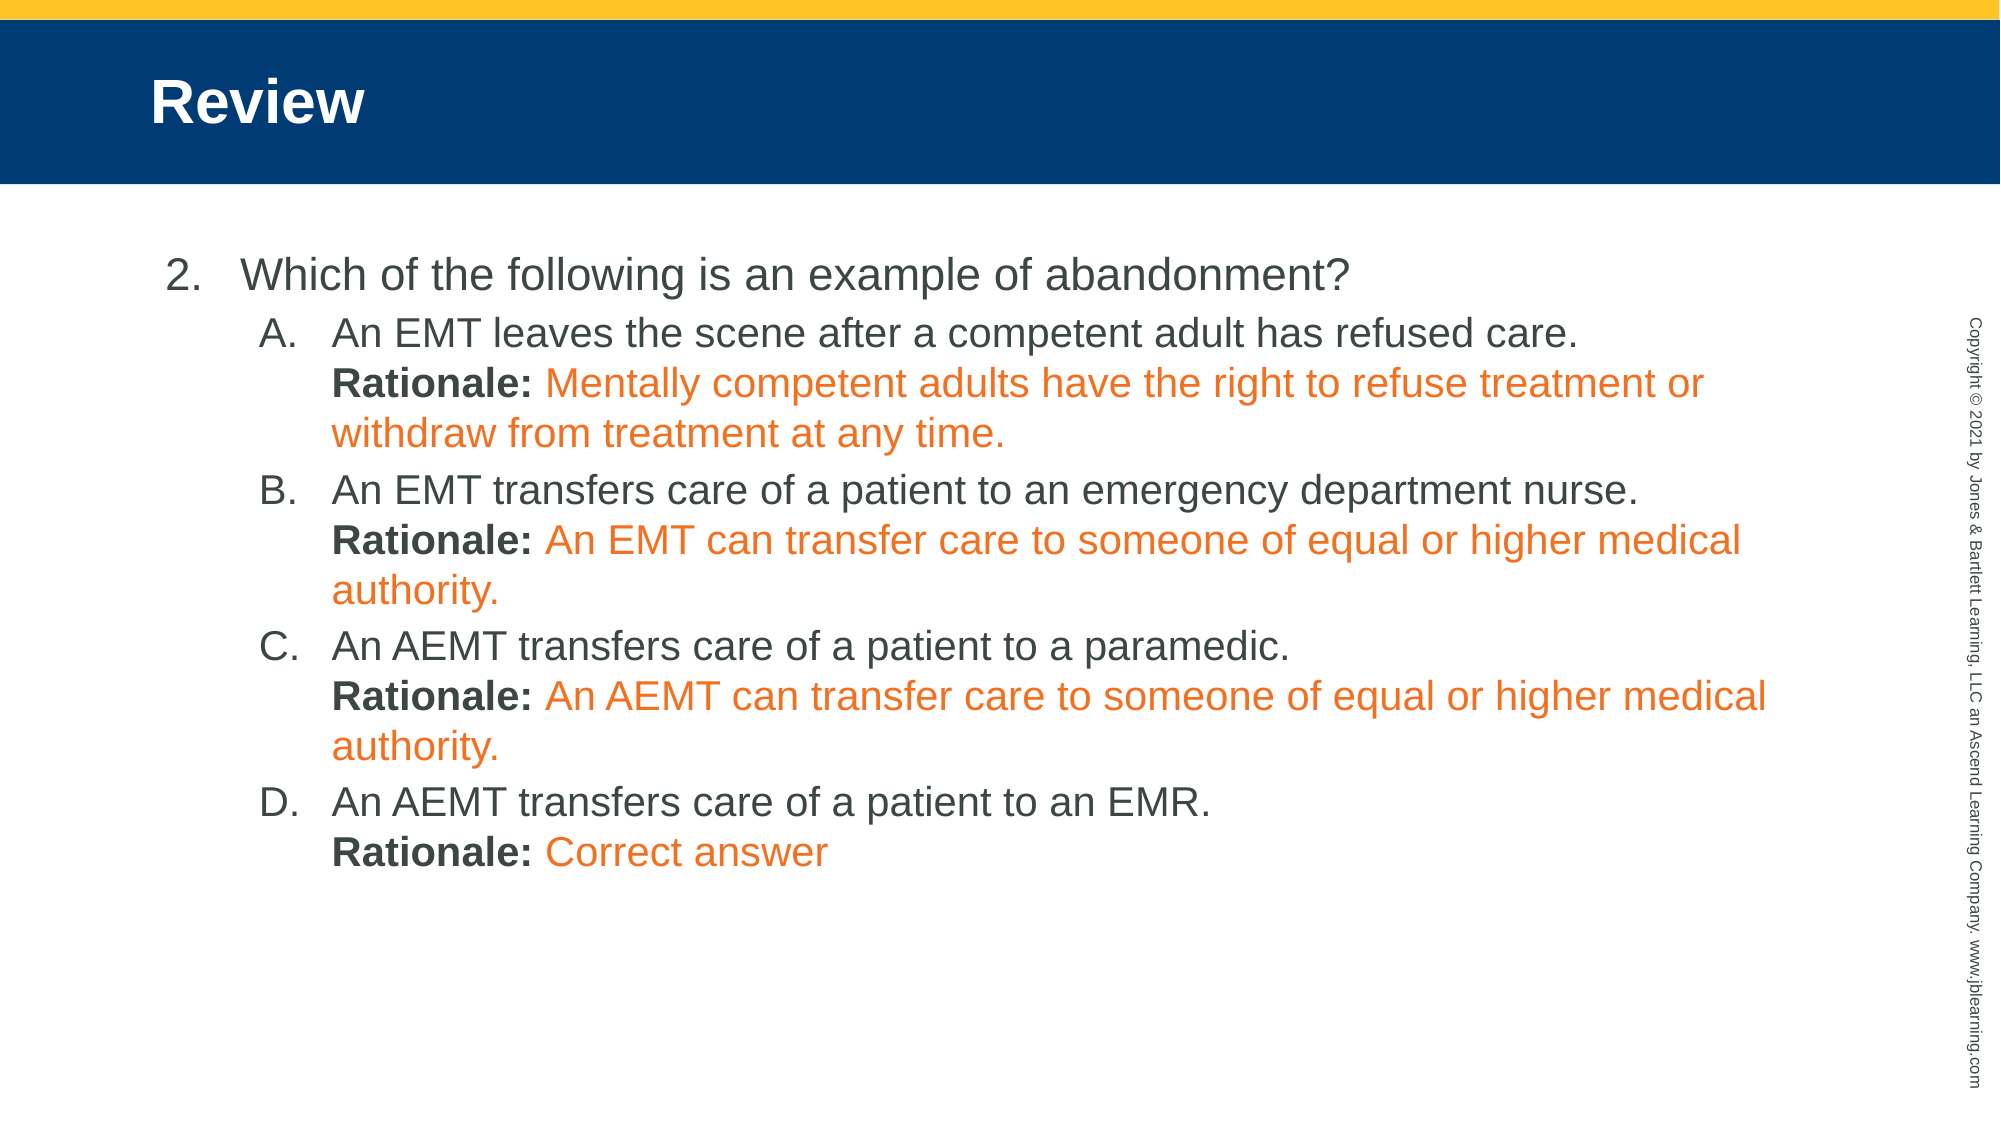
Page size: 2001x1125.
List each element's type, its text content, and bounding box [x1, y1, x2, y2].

list Which of the following is an example of abandonment? An EMT leaves the scene after a competent adult has refused care. Rationale: Mentally competent adults have the right to refuse treatment or withdraw from treatment at any time. An EMT transfers care of a patient to an emergency department nurse. Rationale: An EMT can transfer care to someone of equal or higher medical authority. An AEMT transfers care of a patient to a paramedic. Rationale: An AEMT can transfer care to someone of equal or higher medical authority. An AEMT transfers care of a patient to an EMR. Rationale: Correct answer [150, 237, 1850, 1025]
title Review [0, 19, 2000, 185]
